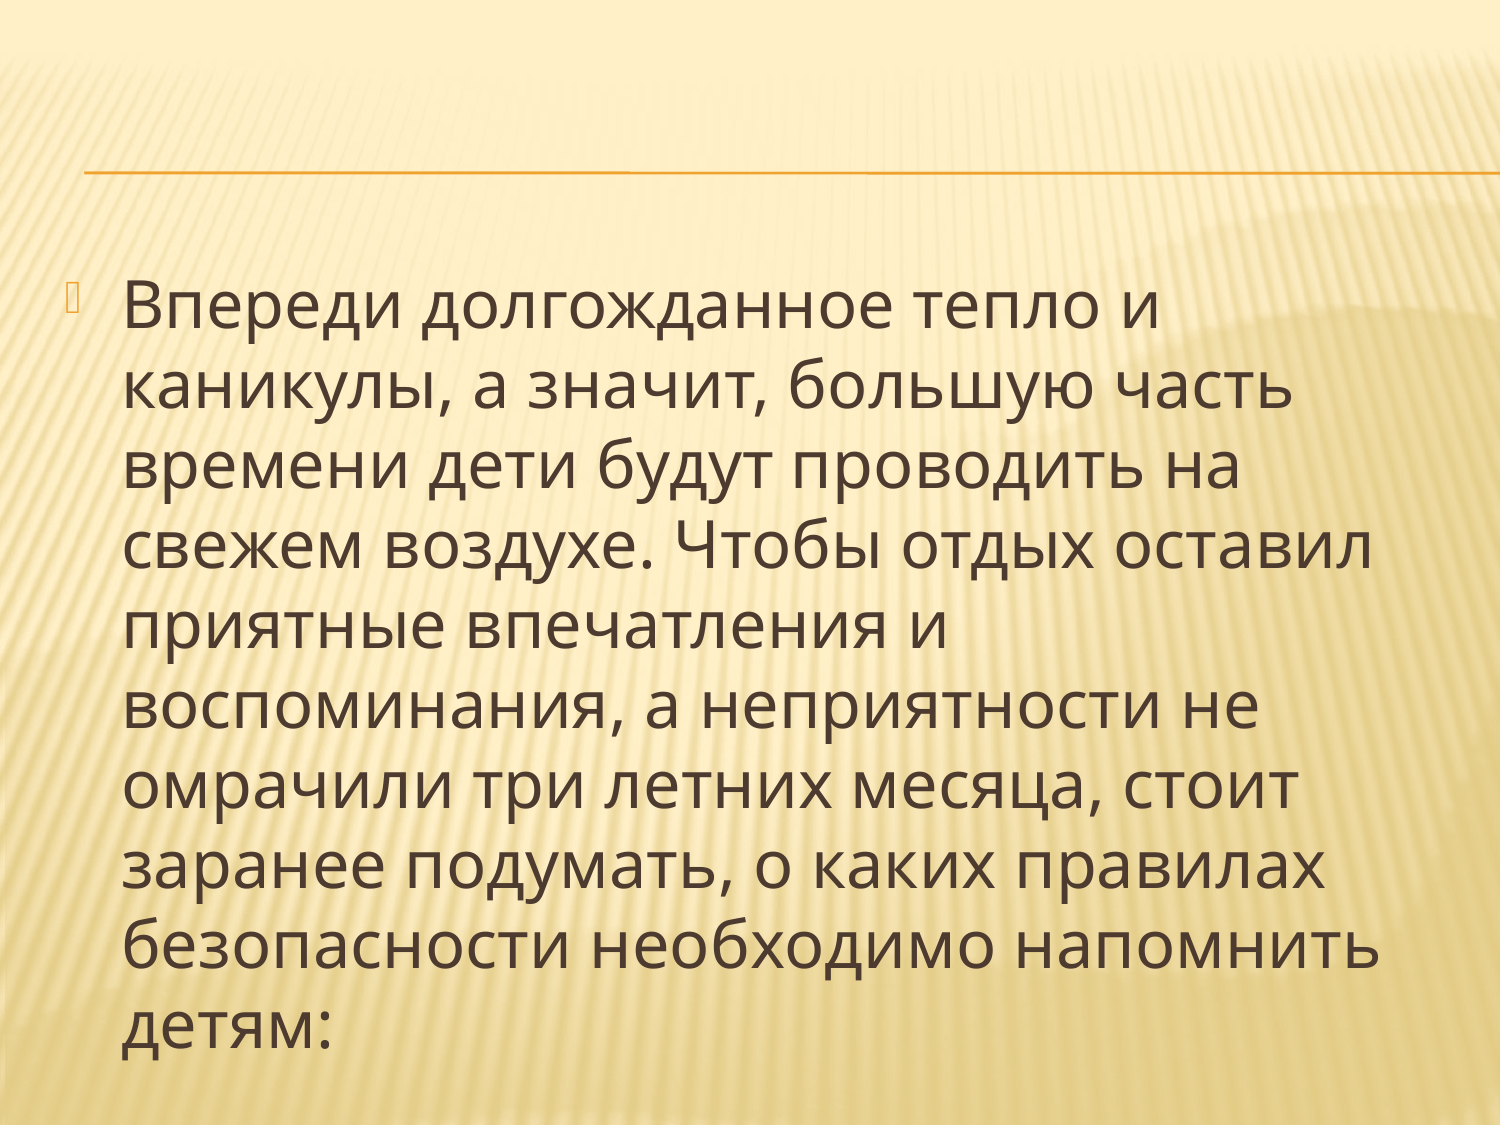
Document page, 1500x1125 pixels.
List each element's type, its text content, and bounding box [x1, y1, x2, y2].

list Впереди долгожданное тепло и каникулы, а значит, большую часть времени дети будут проводить на свежем воздухе. Чтобы отдых оставил приятные впечатления и воспоминания, а неприятности не омрачили три летних месяца, стоит заранее подумать, о каких правилах безопасности необходимо напомнить детям: [50, 254, 1475, 998]
